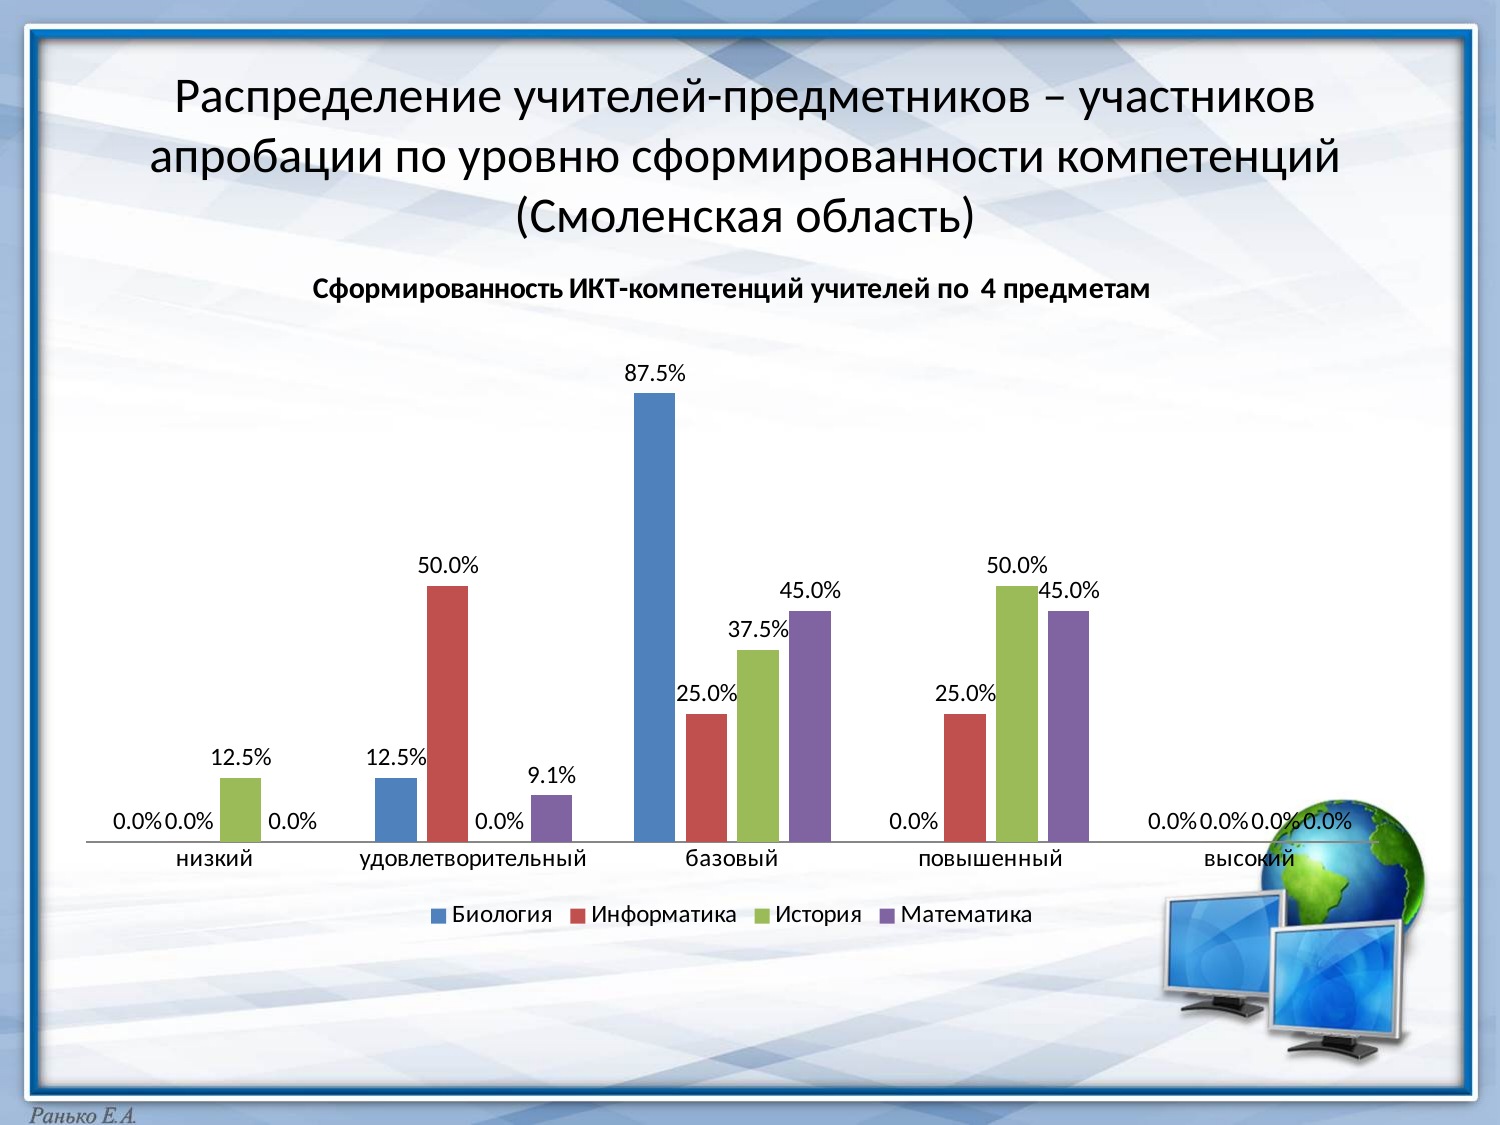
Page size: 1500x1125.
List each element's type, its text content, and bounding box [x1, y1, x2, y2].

title Распределение учителей-предметников – участников апробации по уровню сформированности компетенций (Смоленская область) [70, 58, 1421, 247]
picture [0, 0, 1500, 1125]
chart [58, 245, 1407, 935]
